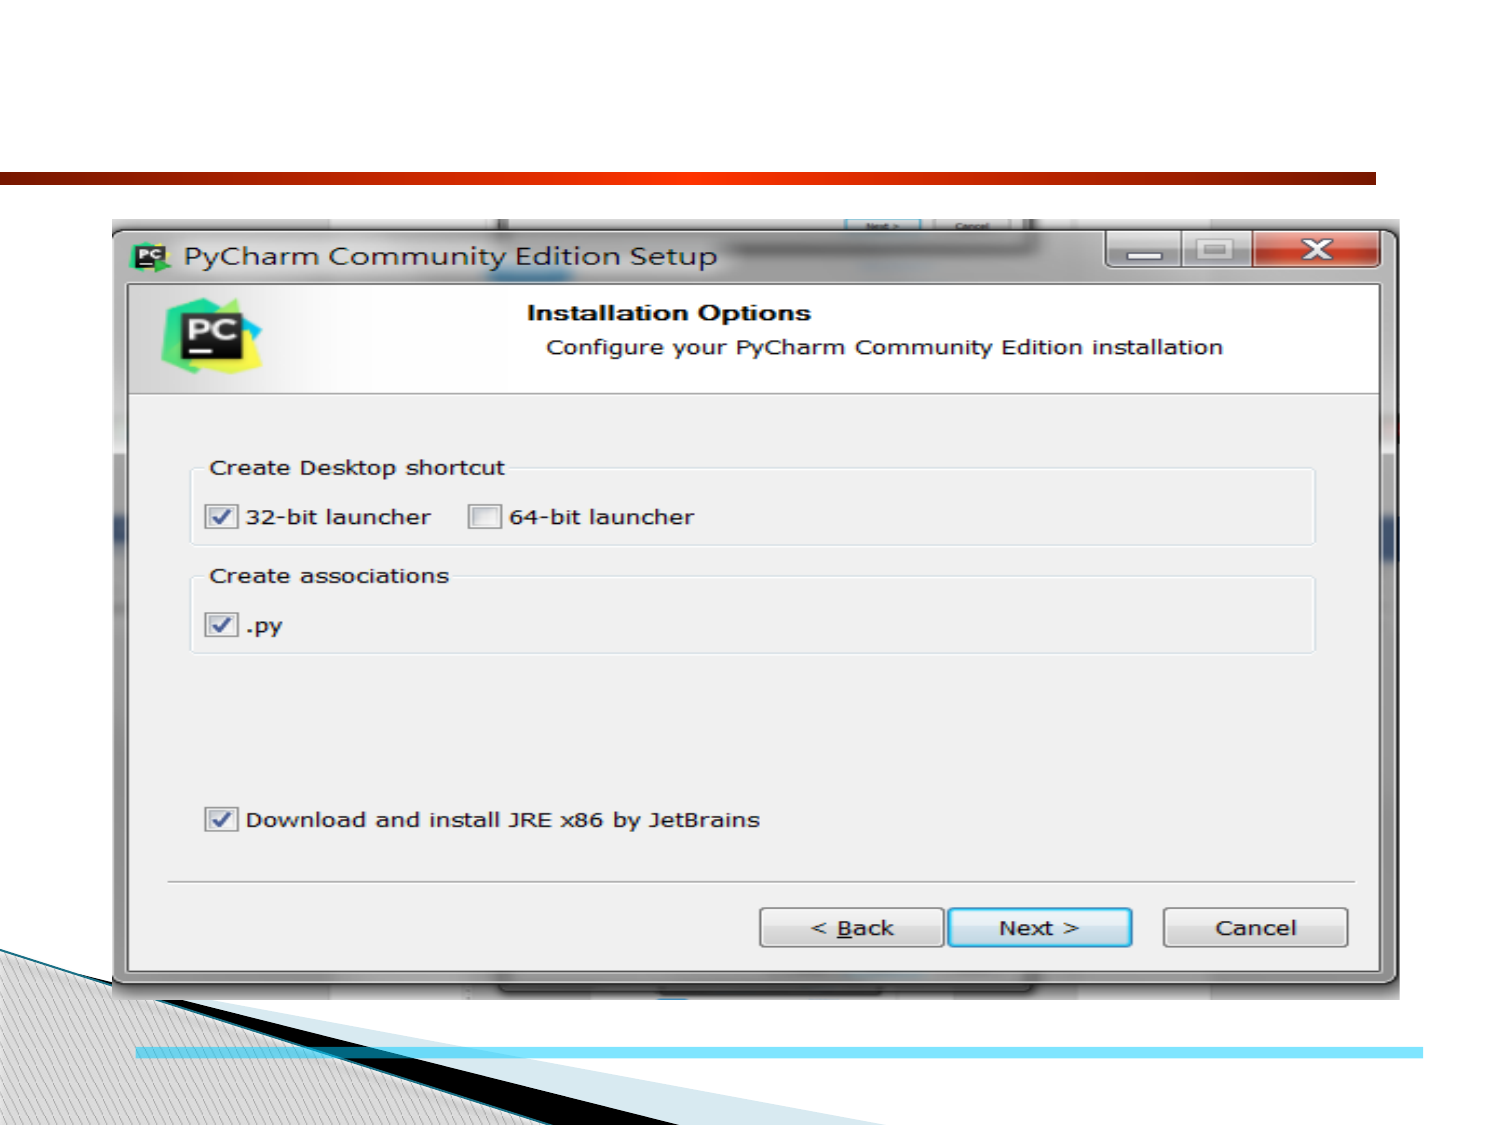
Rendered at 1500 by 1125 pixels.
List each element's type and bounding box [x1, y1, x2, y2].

picture [111, 219, 1400, 1000]
